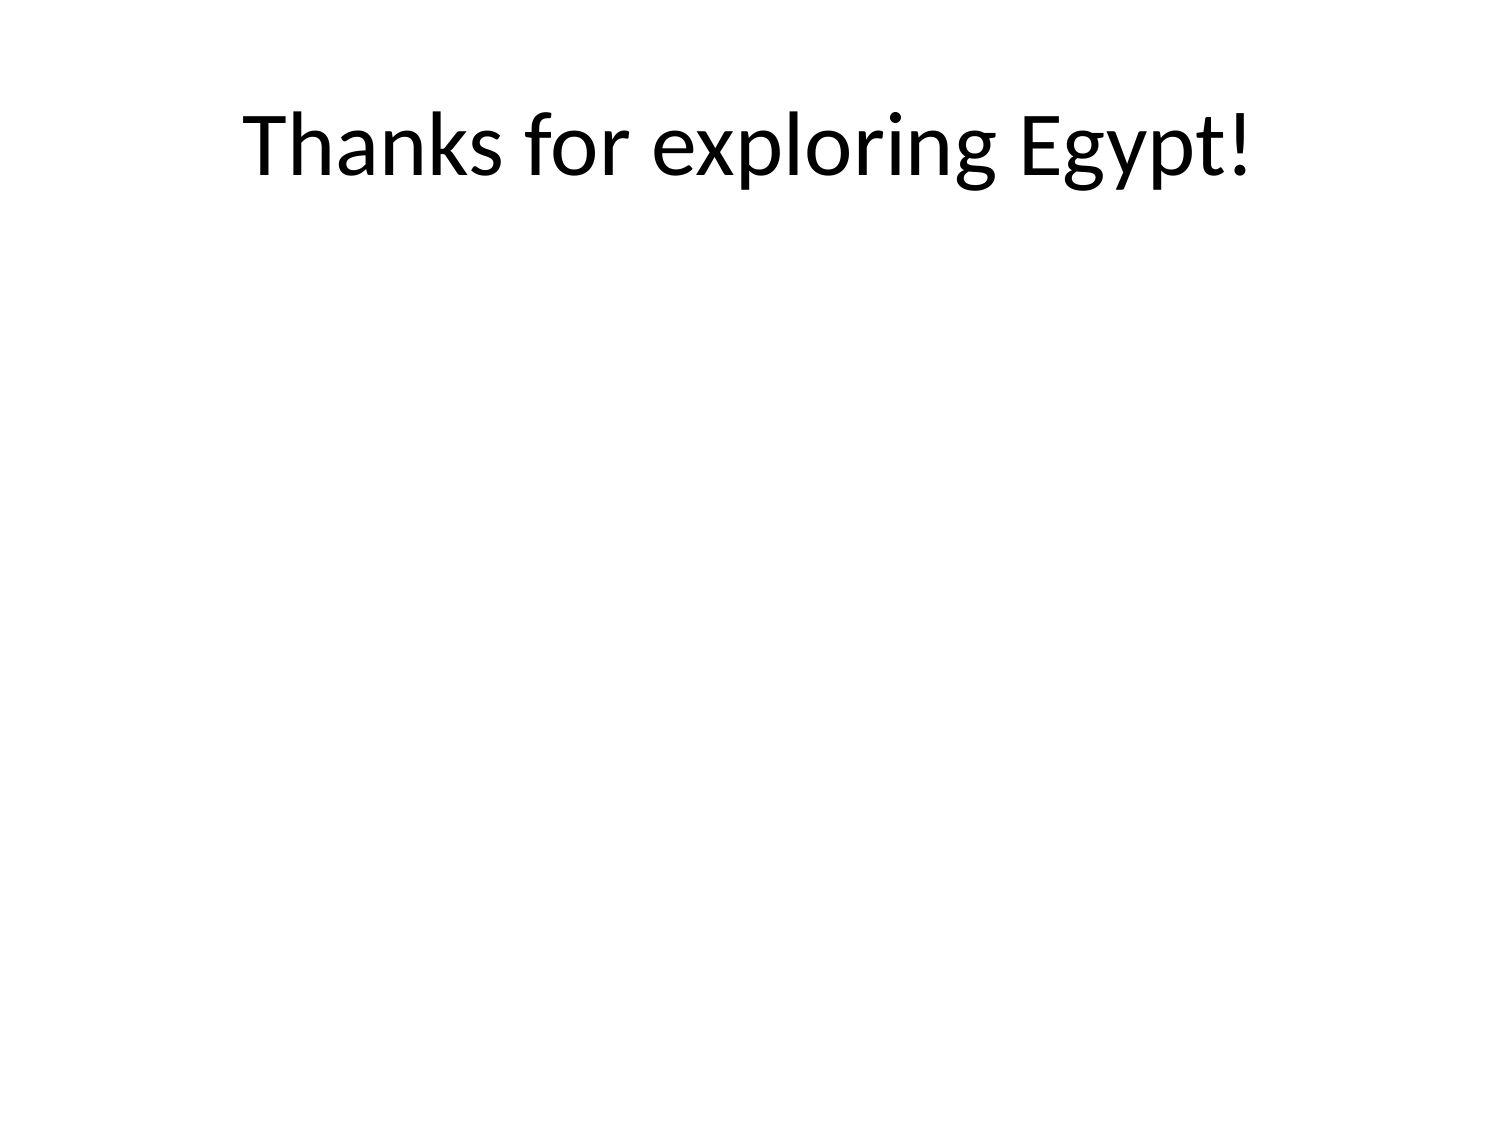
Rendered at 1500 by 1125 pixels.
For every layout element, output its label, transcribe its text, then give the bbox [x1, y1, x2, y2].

title Thanks for exploring Egypt! [75, 45, 1425, 233]
